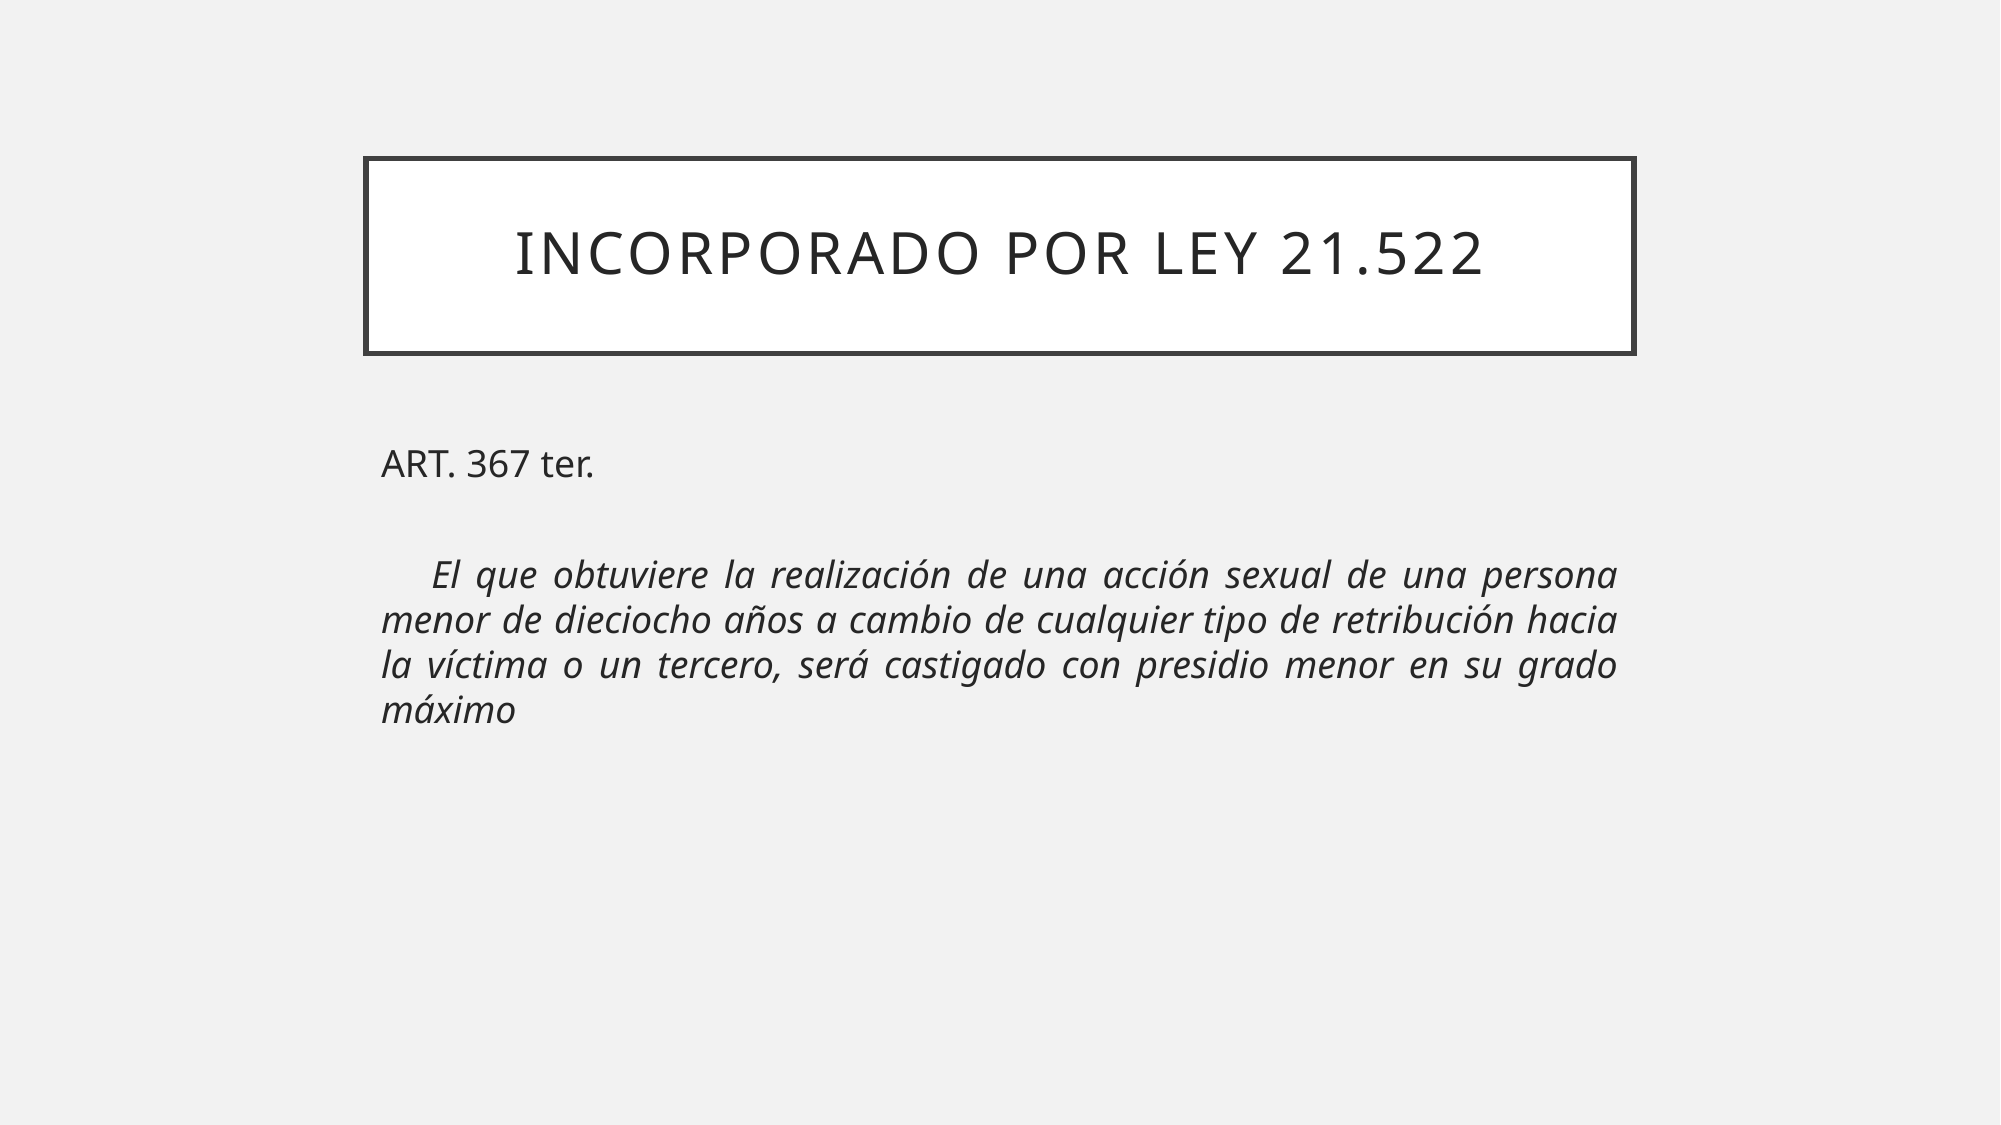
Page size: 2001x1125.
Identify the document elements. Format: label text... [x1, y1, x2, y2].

list ART. 367 ter. El que obtuviere la realización de una acción sexual de una persona menor de dieciocho años a cambio de cualquier tipo de retribución hacia la víctima o un tercero, será castigado con presidio menor en su grado máximo [366, 432, 1634, 942]
title Incorporado por ley 21.522 [363, 156, 1637, 356]
